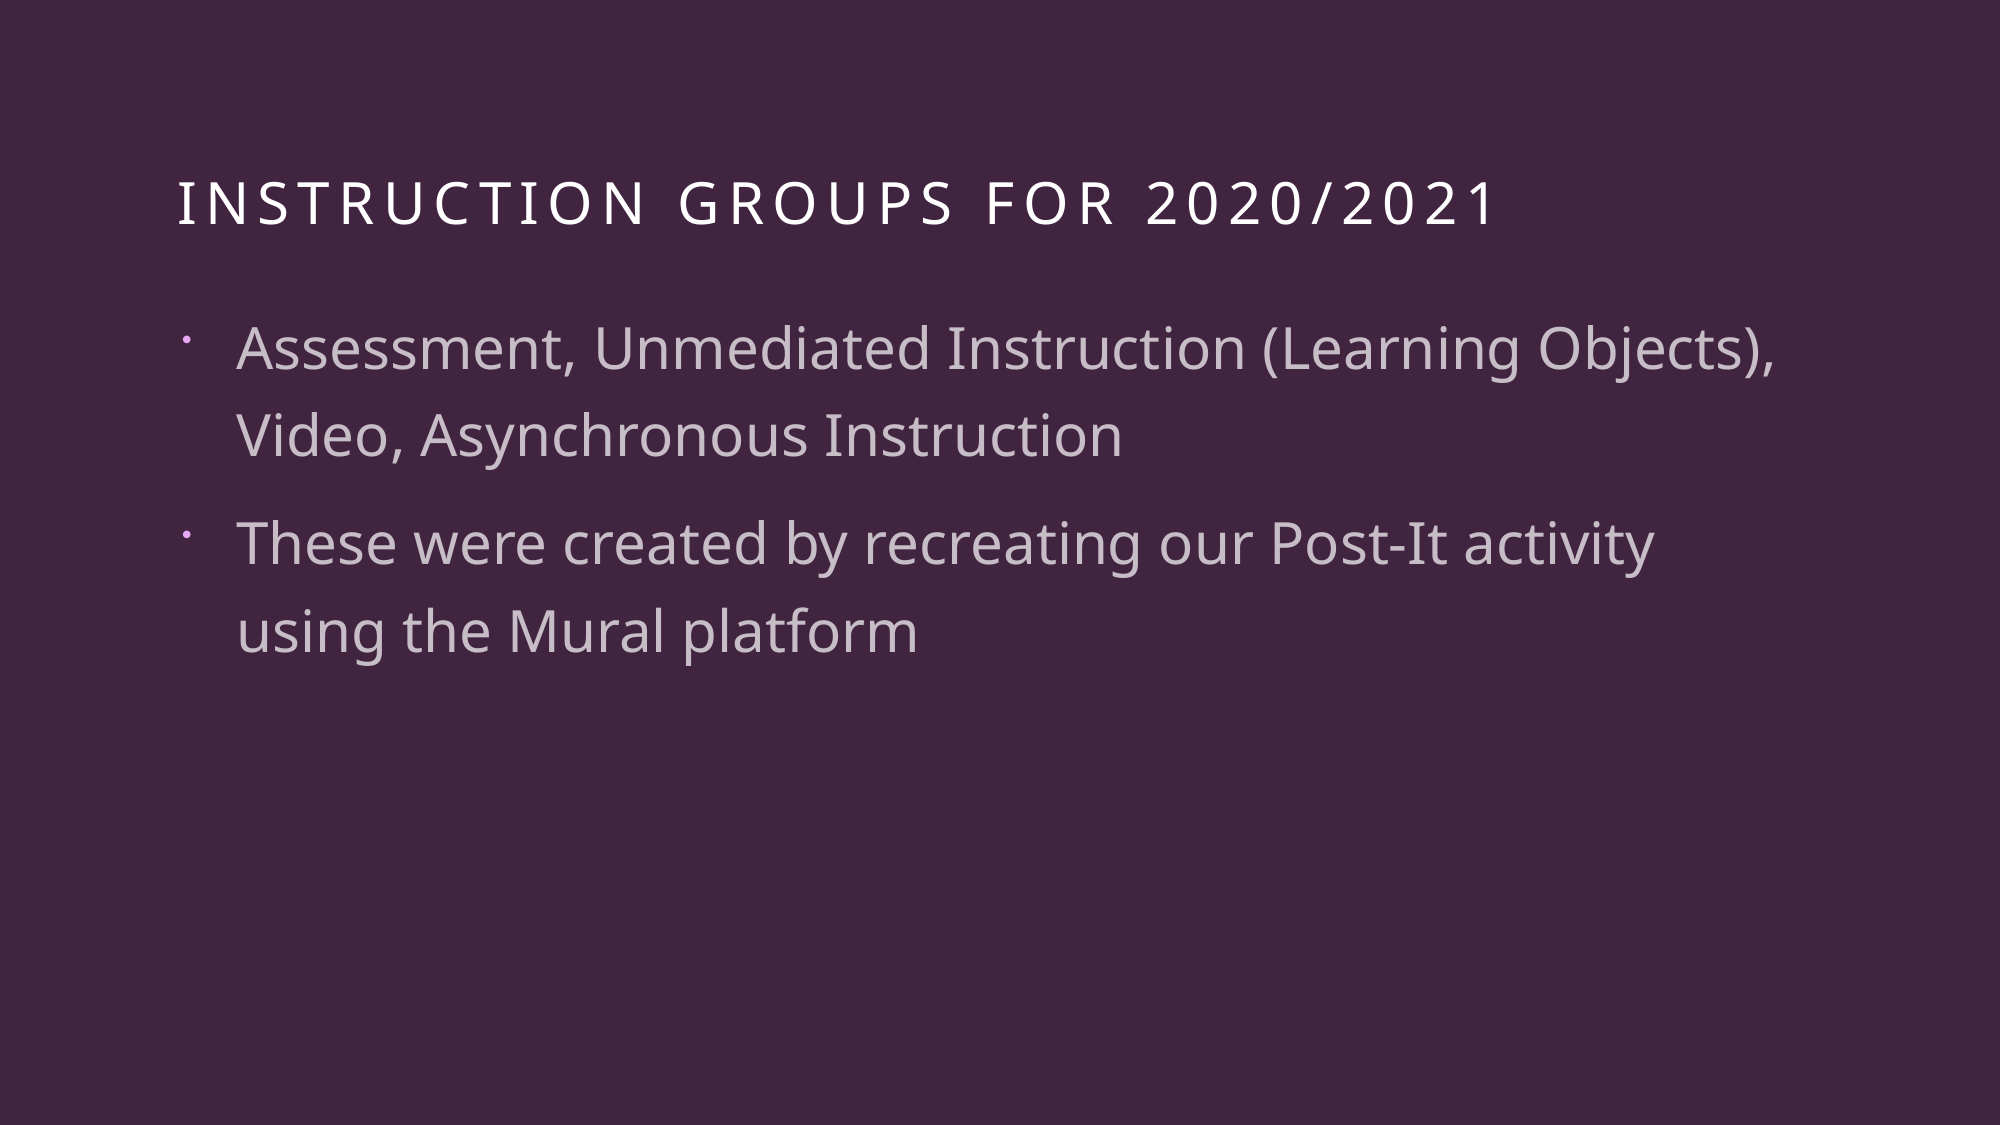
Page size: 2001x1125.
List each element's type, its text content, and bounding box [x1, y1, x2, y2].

title Instruction groups for 2020/2021 [177, 165, 1822, 274]
list Assessment, Unmediated Instruction (Learning Objects), Video, Asynchronous Instruction These were created by recreating our Post-It activity using the Mural platform [177, 293, 1822, 947]
